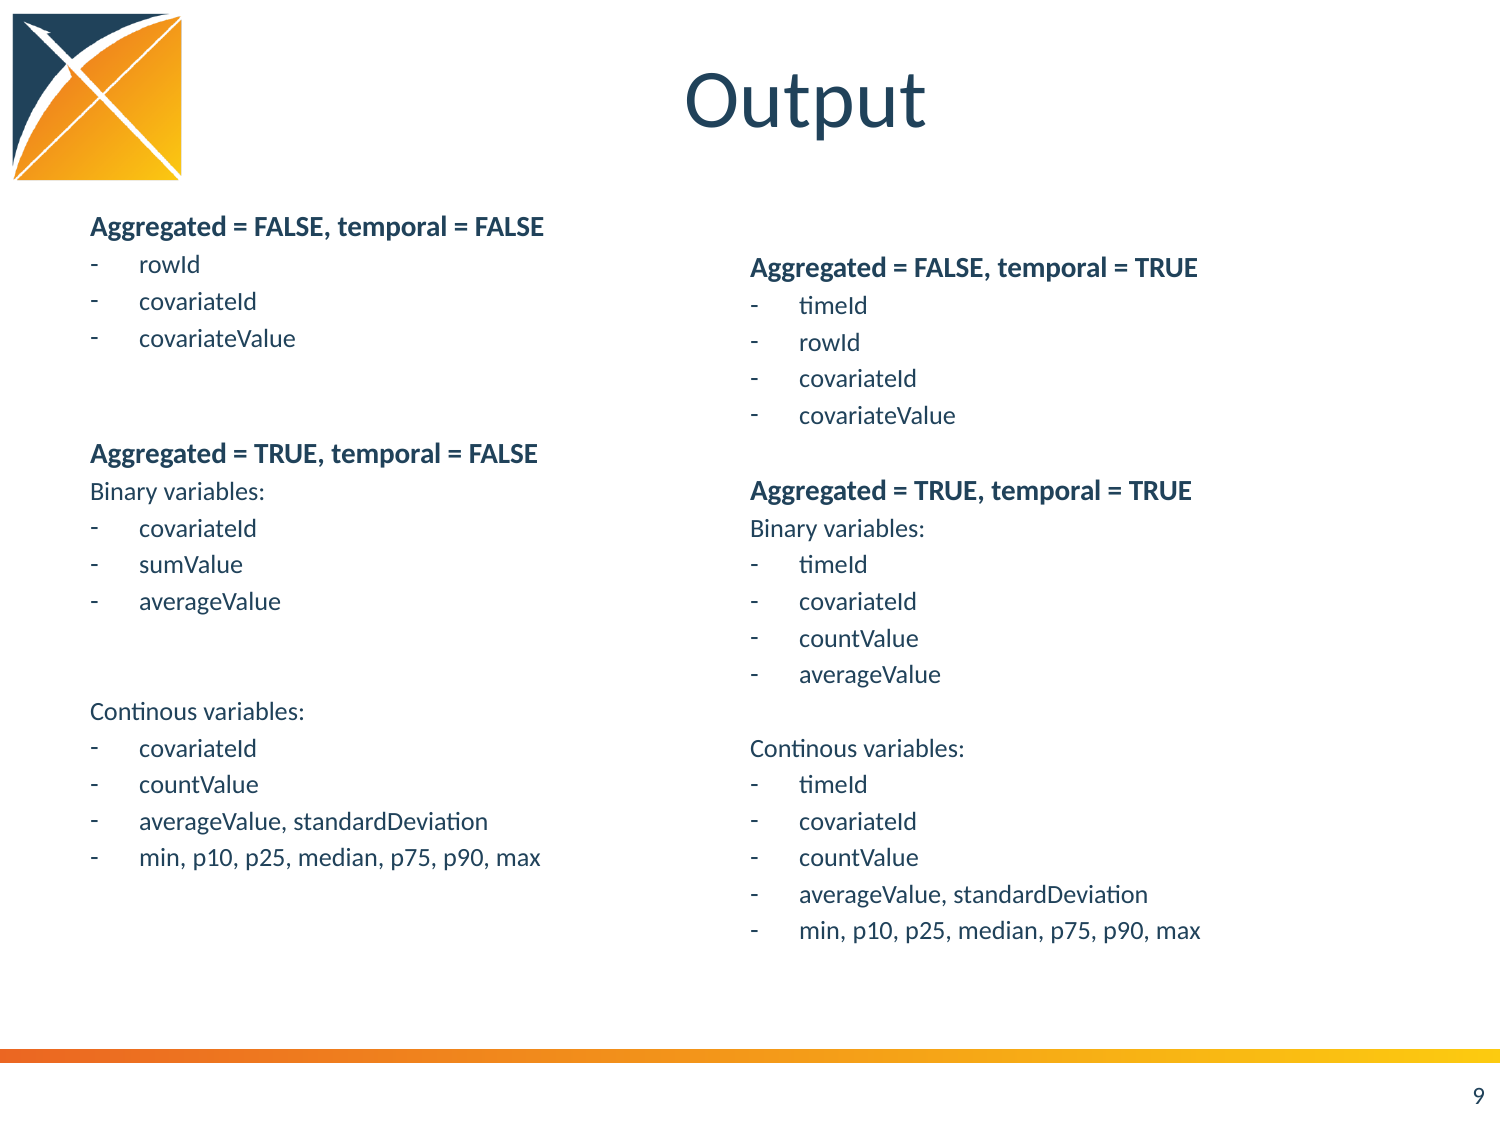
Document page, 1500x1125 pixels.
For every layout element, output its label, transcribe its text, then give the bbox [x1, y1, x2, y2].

title Output [187, 24, 1425, 163]
slide_number 9 [1149, 1065, 1500, 1125]
list Aggregated = FALSE, temporal = FALSE rowId covariateId covariateValue Aggregated = TRUE, temporal = FALSE Binary variables: covariateId sumValue averageValue Continous variables: covariateId countValue averageValue, standardDeviation min, p10, p25, median, p75, p90, max Aggregated = FALSE, temporal = TRUE timeId rowId covariateId covariateValue Aggregated = TRUE, temporal = TRUE Binary variables: timeId covariateId countValue averageValue Continous variables: timeId covariateId countValue averageValue, standardDeviation min, p10, p25, median, p75, p90, max [75, 200, 1425, 975]
picture [0, 0, 206, 200]
